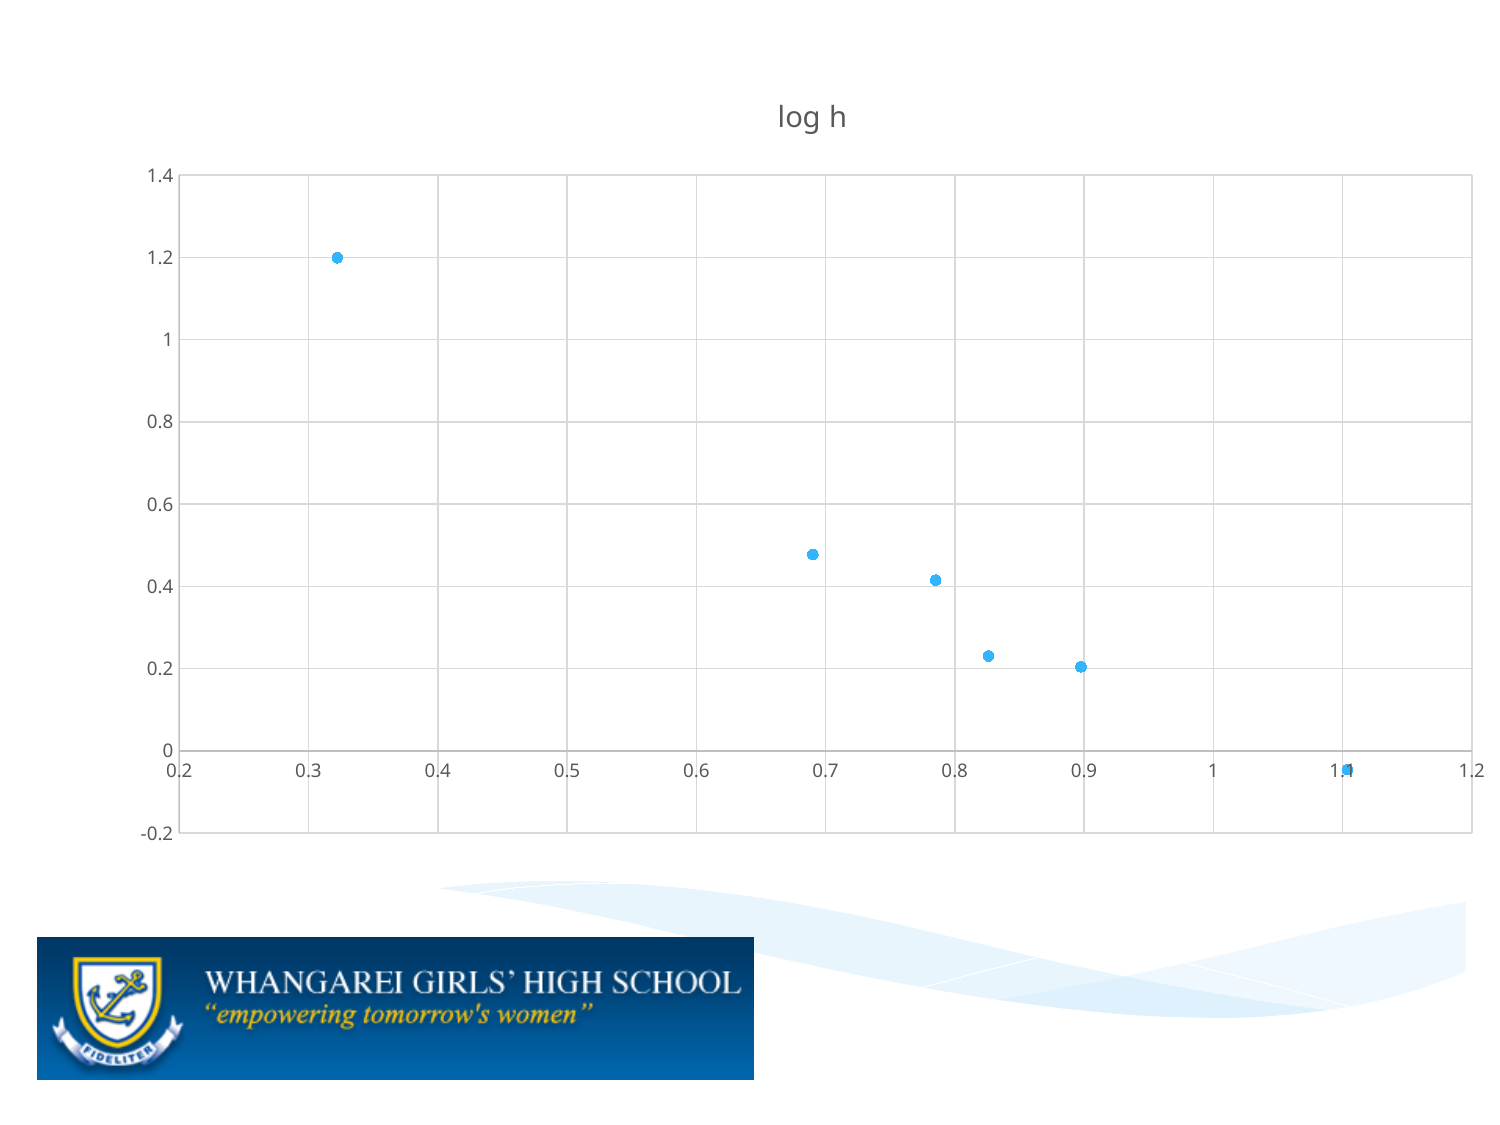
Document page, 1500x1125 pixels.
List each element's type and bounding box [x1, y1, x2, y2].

picture [37, 937, 754, 1080]
chart [112, 63, 1500, 863]
